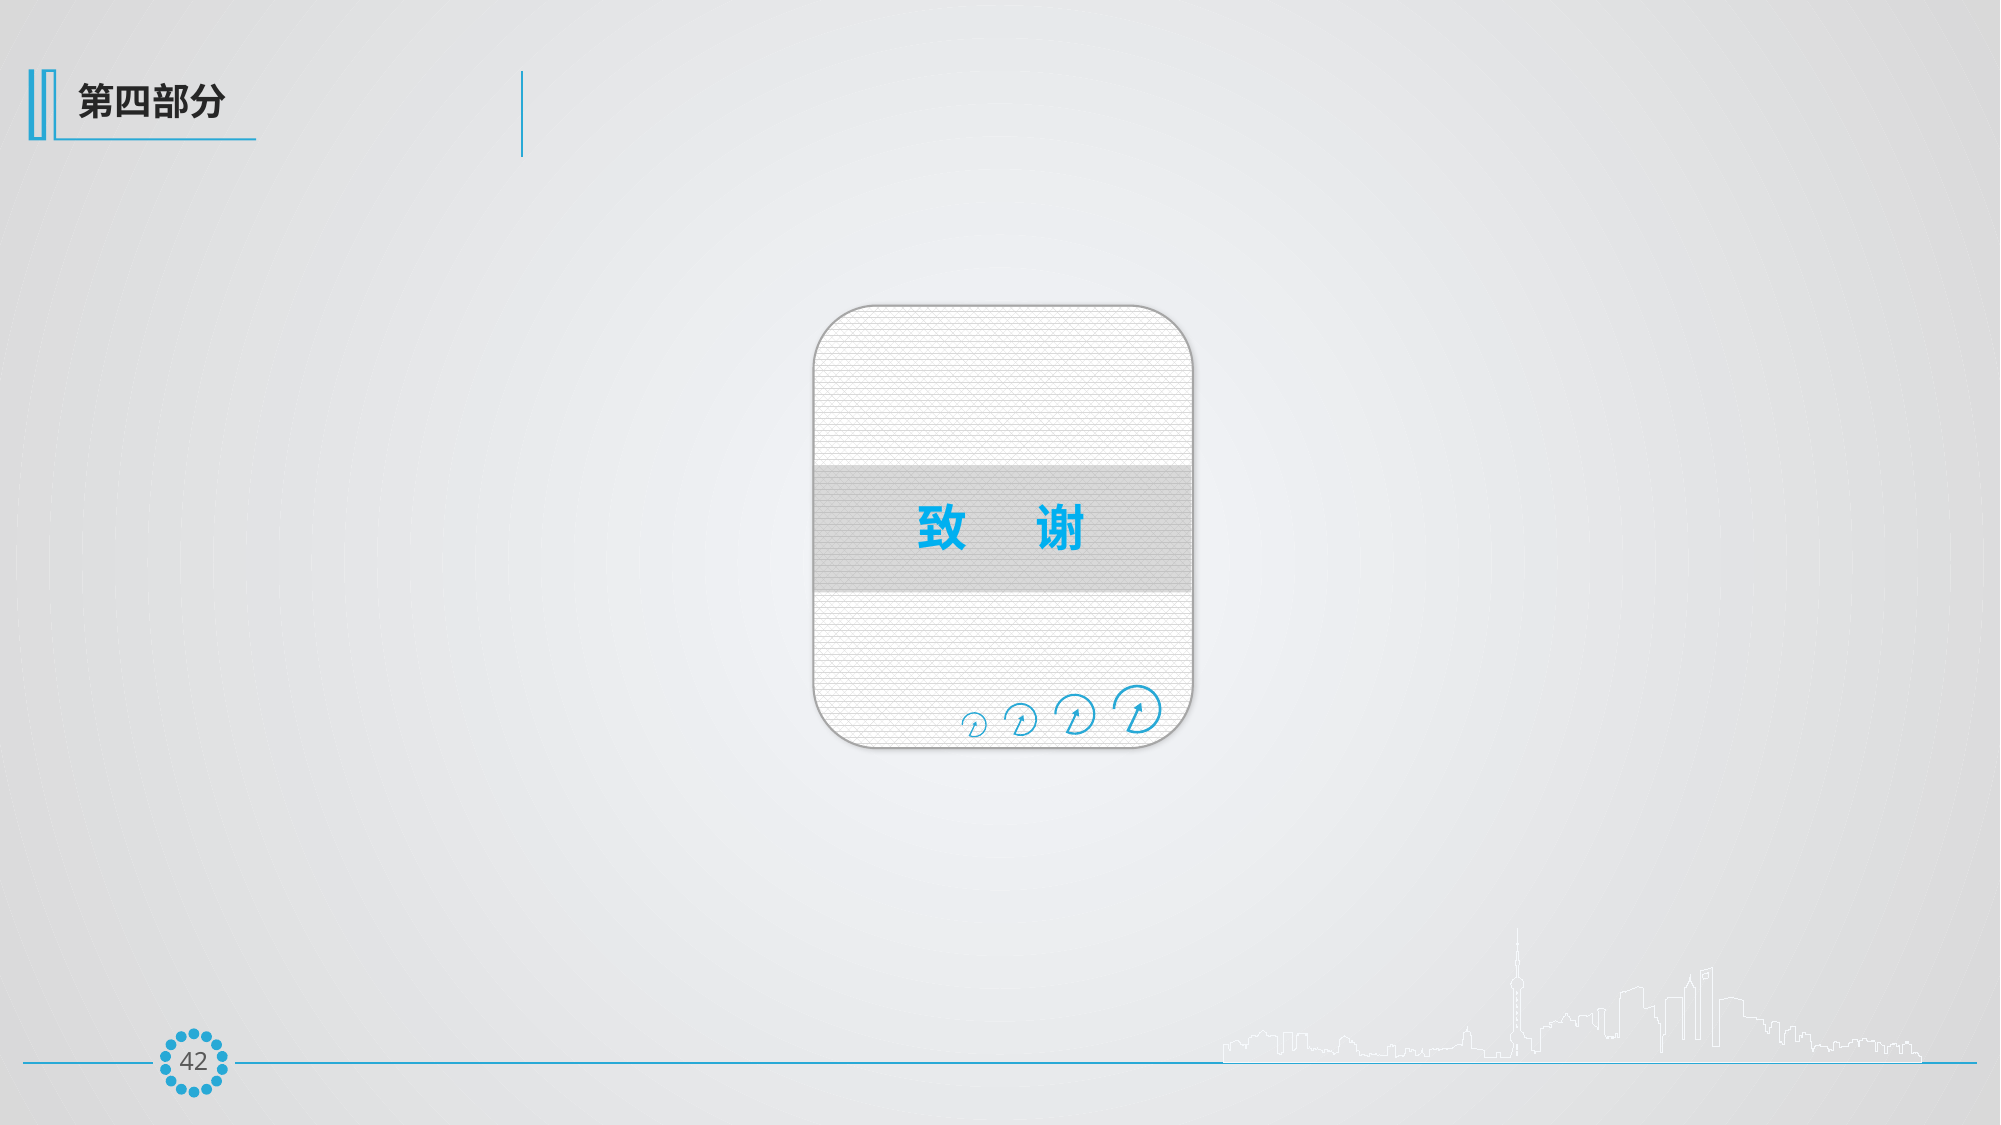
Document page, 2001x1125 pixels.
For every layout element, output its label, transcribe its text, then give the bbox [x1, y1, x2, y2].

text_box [811, 305, 1194, 749]
slide_number 41 [169, 1039, 218, 1086]
text_box 第四部分 [62, 70, 252, 130]
